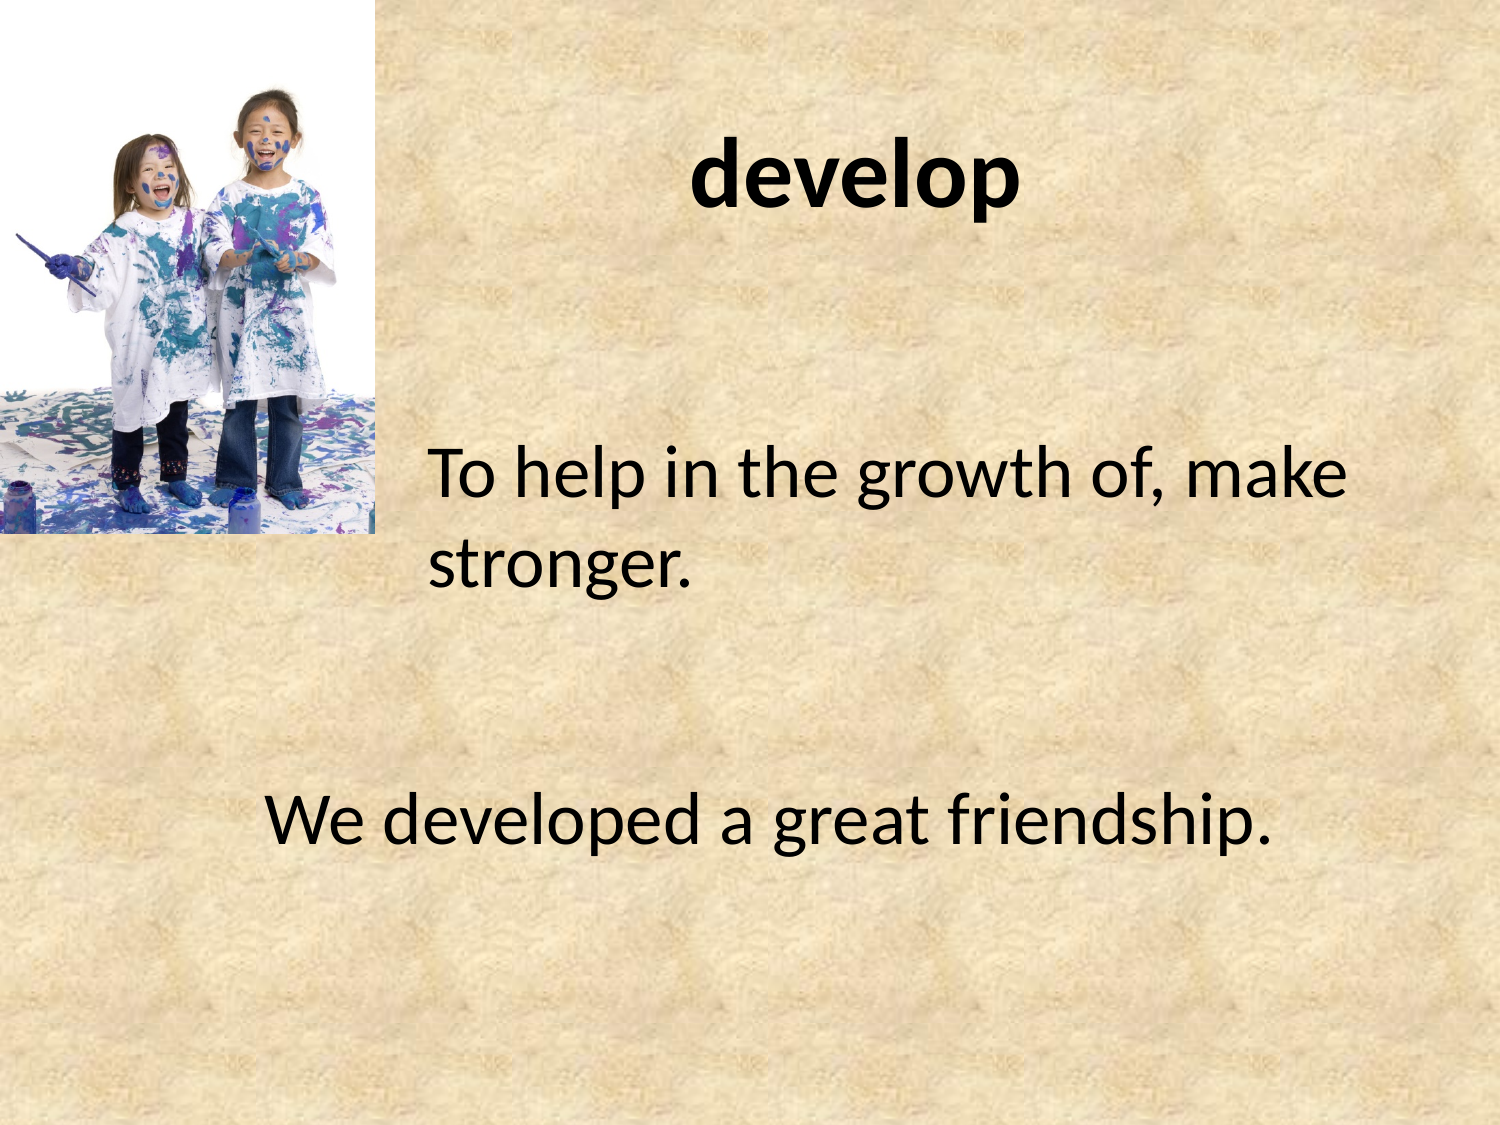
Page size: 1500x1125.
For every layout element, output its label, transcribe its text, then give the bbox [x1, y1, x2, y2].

text_box We developed a great friendship. [249, 762, 1300, 868]
text_box To help in the growth of, make stronger. [412, 324, 1475, 610]
picture [0, 0, 1500, 1125]
text_box develop [674, 99, 1425, 235]
